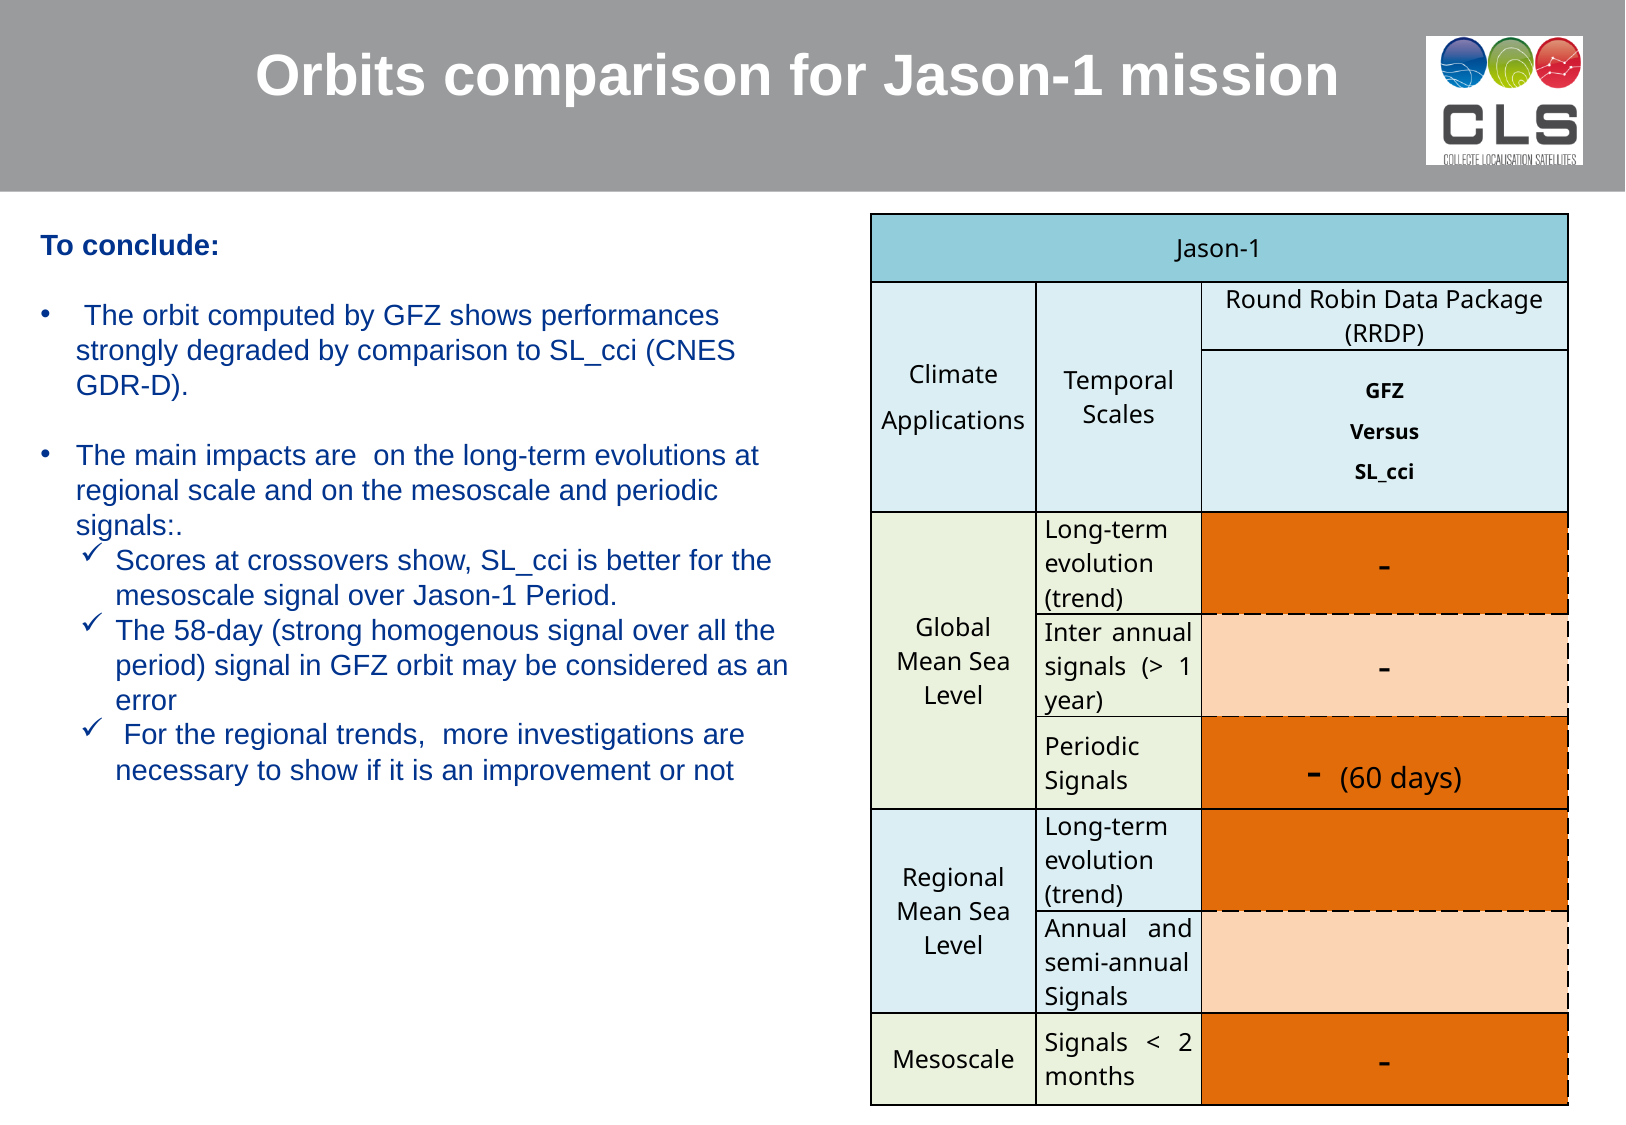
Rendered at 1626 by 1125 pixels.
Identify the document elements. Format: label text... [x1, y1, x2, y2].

table_cell Inter annual signals (> 1 year) [1037, 615, 1201, 716]
table_cell - (60 days) [1202, 716, 1568, 808]
table_cell [1202, 810, 1568, 911]
table_cell Mesoscale [872, 1014, 1035, 1104]
table_cell Climate Applications [872, 283, 1035, 511]
text_box To conclude: The orbit computed by GFZ shows performances strongly degraded by comparison to SL_cci (CNES GDR-D). The main impacts are on the long-term evolutions at regional scale and on the mesoscale and periodic signals:. Scores at crossovers show, SL_cci is better for the mesoscale signal over Jason-1 Period. The 58-day (strong homogenous signal over all the period) signal in GFZ orbit may be considered as an error For the regional trends, more investigations are necessary to show if it is an improvement or not [25, 219, 820, 1104]
table_cell Global Mean Sea Level [872, 513, 1035, 808]
table_cell Annual and semi-annual Signals [1037, 912, 1201, 1012]
table_cell [1202, 911, 1568, 1012]
table_cell Long-term evolution (trend) [1037, 513, 1201, 613]
table_cell Regional Mean Sea Level [872, 810, 1035, 1012]
table_cell Periodic Signals [1037, 717, 1201, 808]
text_box Orbits comparison for Jason-1 mission [240, 40, 1479, 172]
table_cell Round Robin Data Package (RRDP) [1202, 283, 1567, 349]
table_header Jason-1 [872, 215, 1567, 281]
table_cell - [1202, 614, 1568, 716]
picture [1426, 36, 1583, 165]
table_cell GFZ Versus SL_cci [1202, 351, 1567, 511]
table_cell - [1202, 513, 1568, 614]
table_cell Long-term evolution (trend) [1037, 810, 1201, 910]
table_cell Temporal Scales [1037, 283, 1201, 511]
table_cell - [1202, 1014, 1568, 1104]
table_cell Signals < 2 months [1037, 1014, 1201, 1104]
